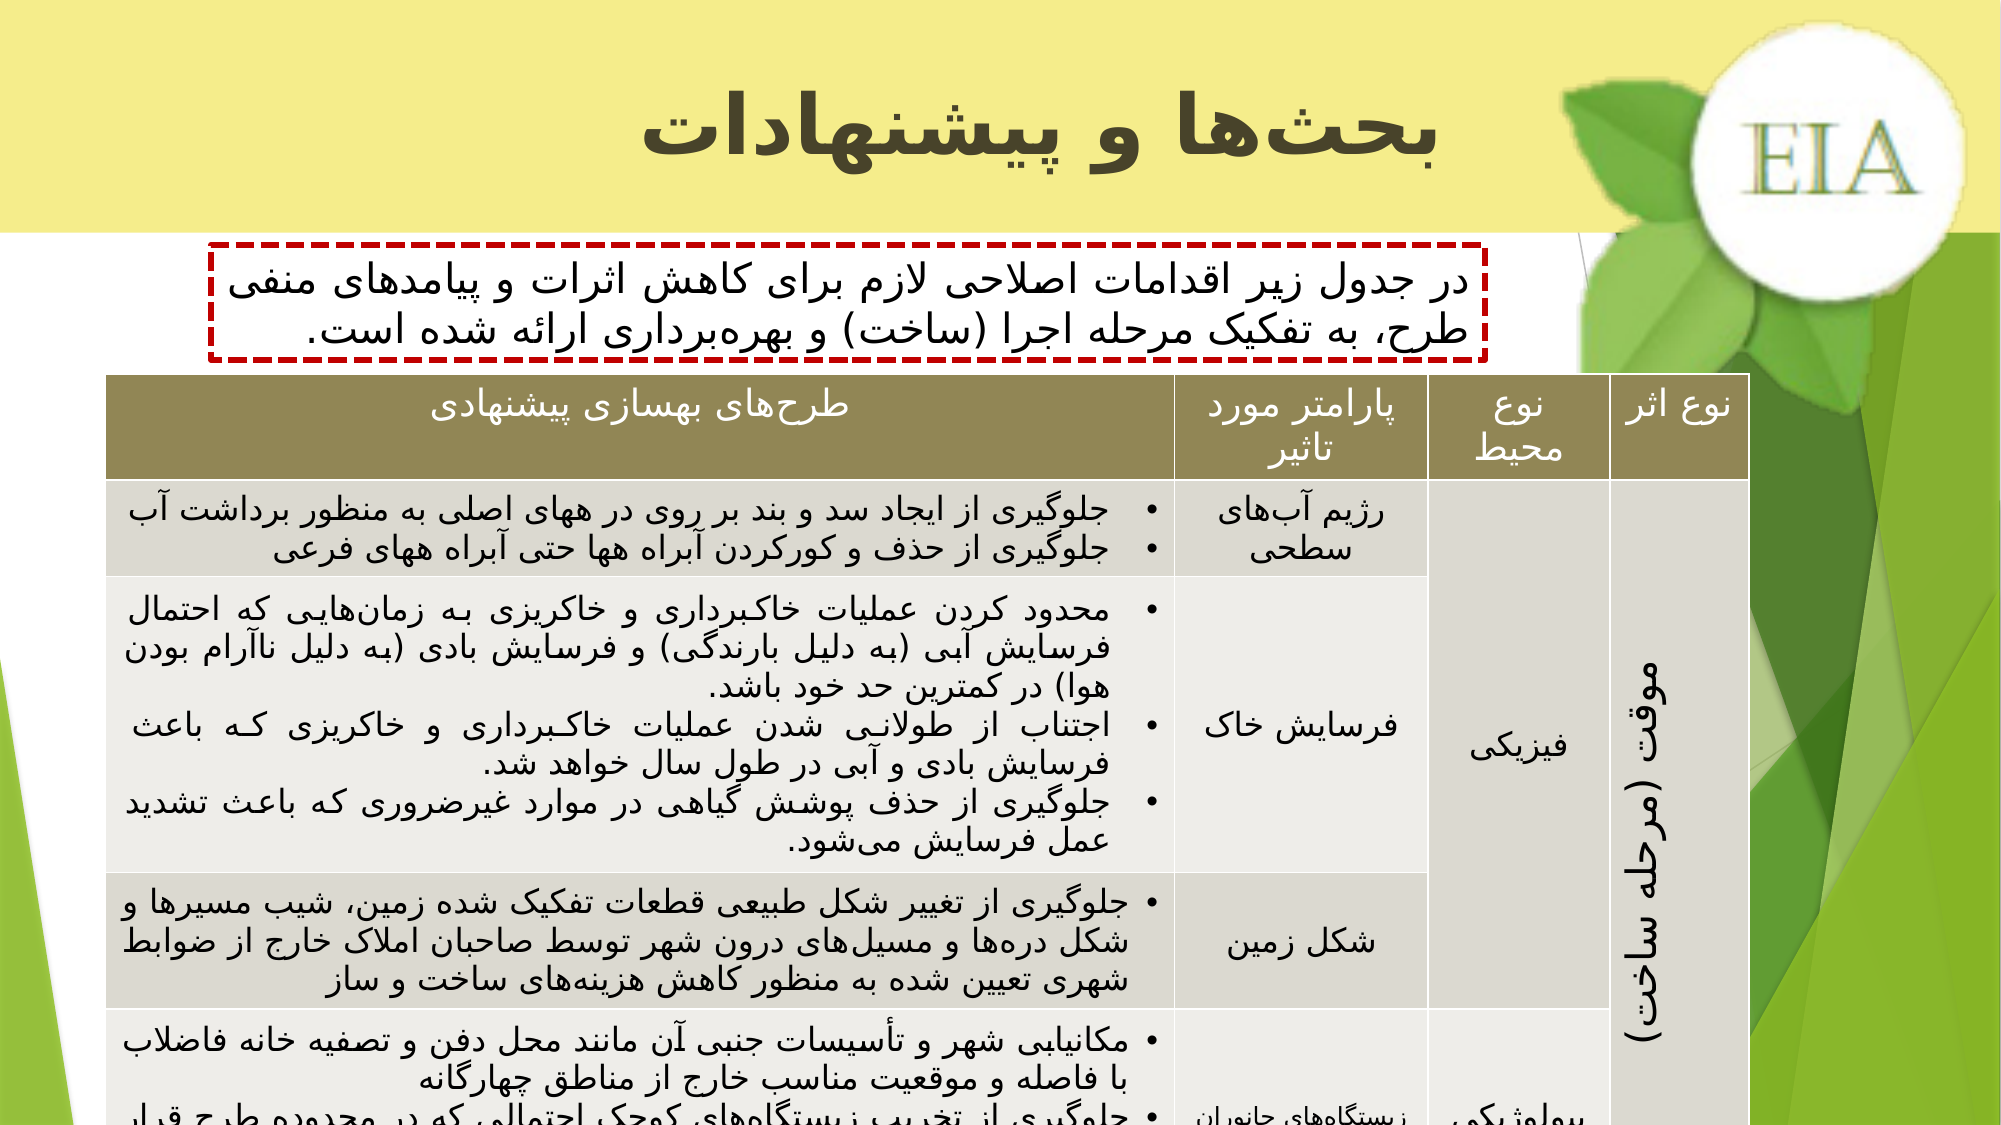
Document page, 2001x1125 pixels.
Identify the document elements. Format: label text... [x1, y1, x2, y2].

table_header نوع اثر [1611, 375, 1748, 479]
text_box در جدول زیر اقدامات اصلاحی لازم برای کاهش اثرات و پیامدهای منفی طرح، به تفکیک مرحله اجرا (ساخت) و بهره‌برداری ارائه شده است. [211, 244, 1485, 360]
table_header نوع محیط [1429, 375, 1609, 479]
table_cell شکل زمین [1175, 873, 1427, 1008]
table_cell فرسایش خاک [1175, 577, 1427, 872]
table_cell زیستگاه‌های جانوران [1175, 1010, 1427, 1125]
table_cell مکانیابی شهر و تأسیسات جنبی آن مانند محل دفن و تصفیه خانه فاضلاب با فاصله و موقعیت مناسب خارج از مناطق چهارگانه جلوگیری از تخریب زیستگاه‌های کوچک احتمالی که در محدوده طرح قرار می‌گیرند به ویژه زیستگاه گونه‌های جانوری و گیاهی نادر و در معرض خطر انقراض و حفاظت این گونه زیستگاه‌ها در قالب پارک‌های شهری [106, 1010, 1174, 1125]
table_cell فیزیکی [1429, 481, 1609, 1008]
table_header پارامتر مورد تاثیر [1175, 375, 1427, 479]
table_cell جلوگیری از ایجاد سد و بند بر روی در ههای اصلی به منظور برداشت آب جلوگیری از حذف و کورکردن آبراه هها حتی آبراه ههای فرعی [106, 481, 1174, 576]
table_cell بیولوژیکی [1429, 1010, 1609, 1125]
table_header طرح‌های بهسازی پیشنهادی [106, 375, 1174, 479]
table_cell رژیم آب‌های سطحی [1175, 481, 1427, 576]
text_box بحث‌ها و پیشنهادات [124, 63, 1458, 179]
table_cell جلوگیری از تغییر شکل طبیعی قطعات تفکیک شده زمین، شیب مسیرها و شکل دره‌ها و مسیل‌های درون شهر توسط صاحبان املاک خارج از ضوابط شهری تعیین شده به منظور کاهش هزینه‌های ساخت و ساز [106, 873, 1174, 1008]
table_cell موقت (مرحله ساخت) [1611, 481, 1748, 1125]
picture [1522, 15, 1982, 450]
table_cell محدود کردن عملیات خاکبرداری و خاکریزی به زمان‌هایی که احتمال فرسایش آبی (به دلیل بارندگی) و فرسایش بادی (به دلیل ناآرام بودن هوا) در کمترین حد خود باشد. اجتناب از طولانی شدن عملیات خاکبرداری و خاکریزی که باعث فرسایش بادی و آبی در طول سال خواهد شد. جلوگیری از حذف پوشش گیاهی در موارد غیرضروری که باعث تشدید عمل فرسایش می‌شود. [106, 577, 1174, 872]
